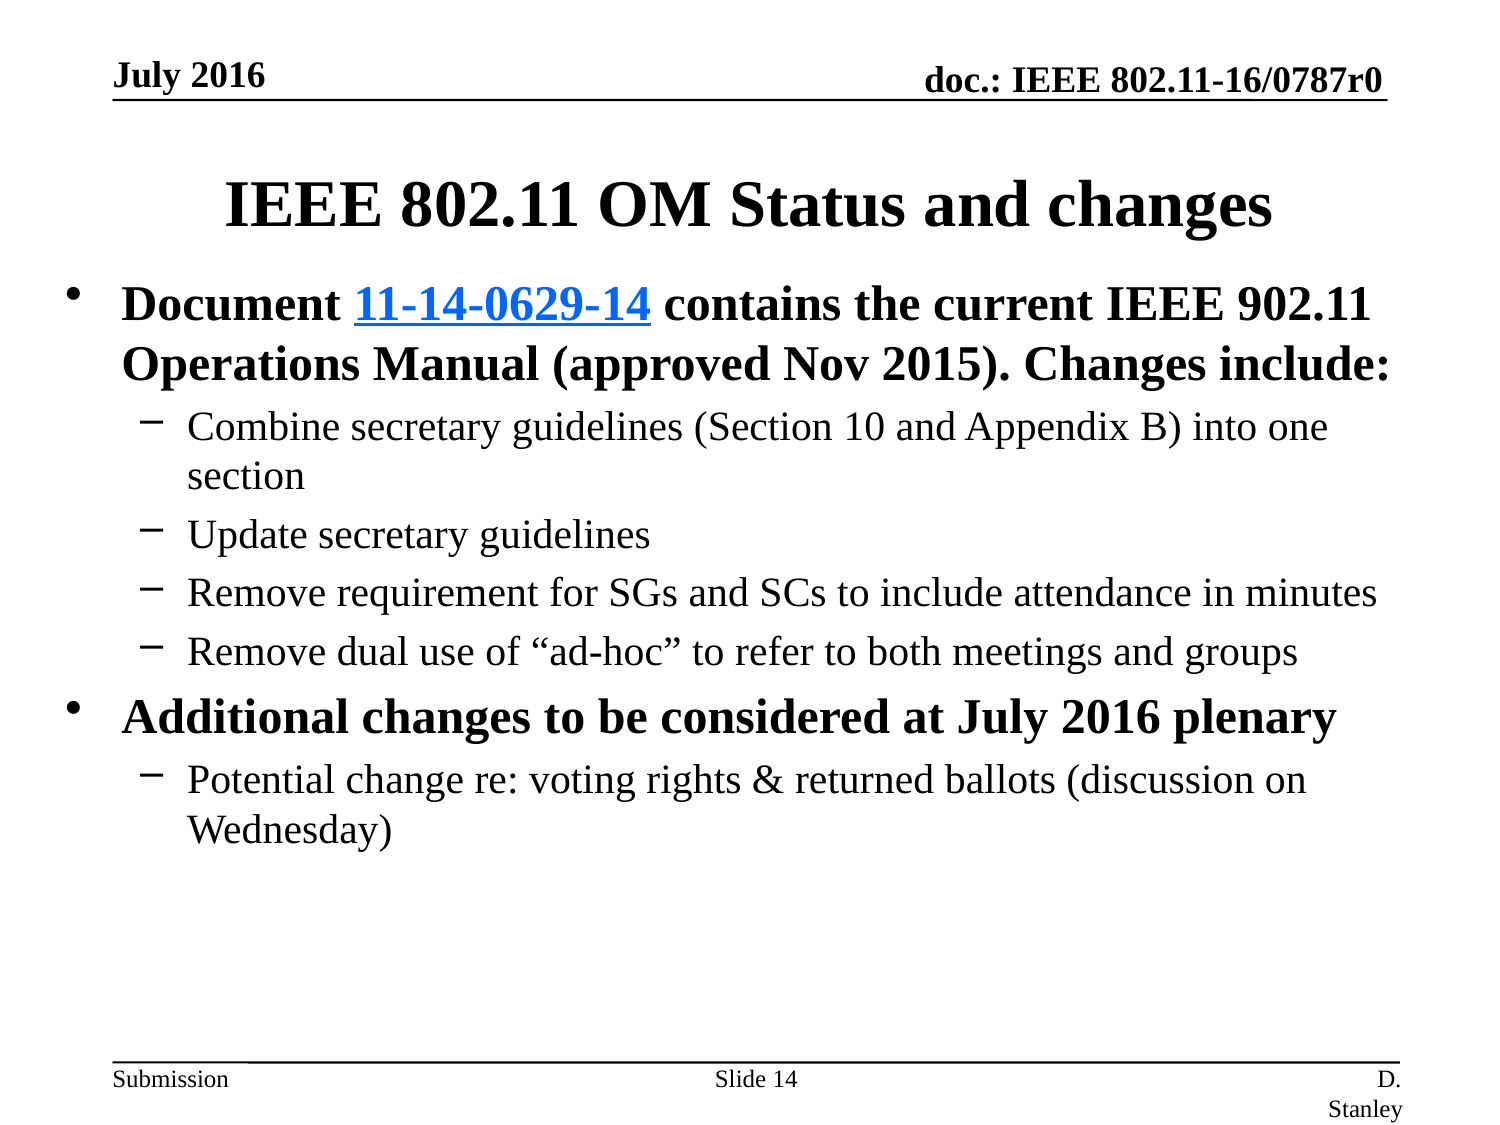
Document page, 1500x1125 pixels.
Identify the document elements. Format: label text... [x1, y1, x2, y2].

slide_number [112, 49, 401, 96]
title IEEE 802.11 OM Status and changes [112, 112, 1388, 262]
list Document 11-14-0629-14 contains the current IEEE 902.11 Operations Manual (approved Nov 2015). Changes include: Combine secretary guidelines (Section 10 and Appendix B) into one section Update secretary guidelines Remove requirement for SGs and SCs to include attendance in minutes Remove dual use of “ad-hoc” to refer to both meetings and groups Additional changes to be considered at July 2016 plenary Potential change re: voting rights & returned ballots (discussion on Wednesday) [49, 262, 1426, 1038]
slide_number Slide 14 [712, 1061, 800, 1093]
footer D. Stanley, HP Enterprise [1324, 1061, 1402, 1093]
